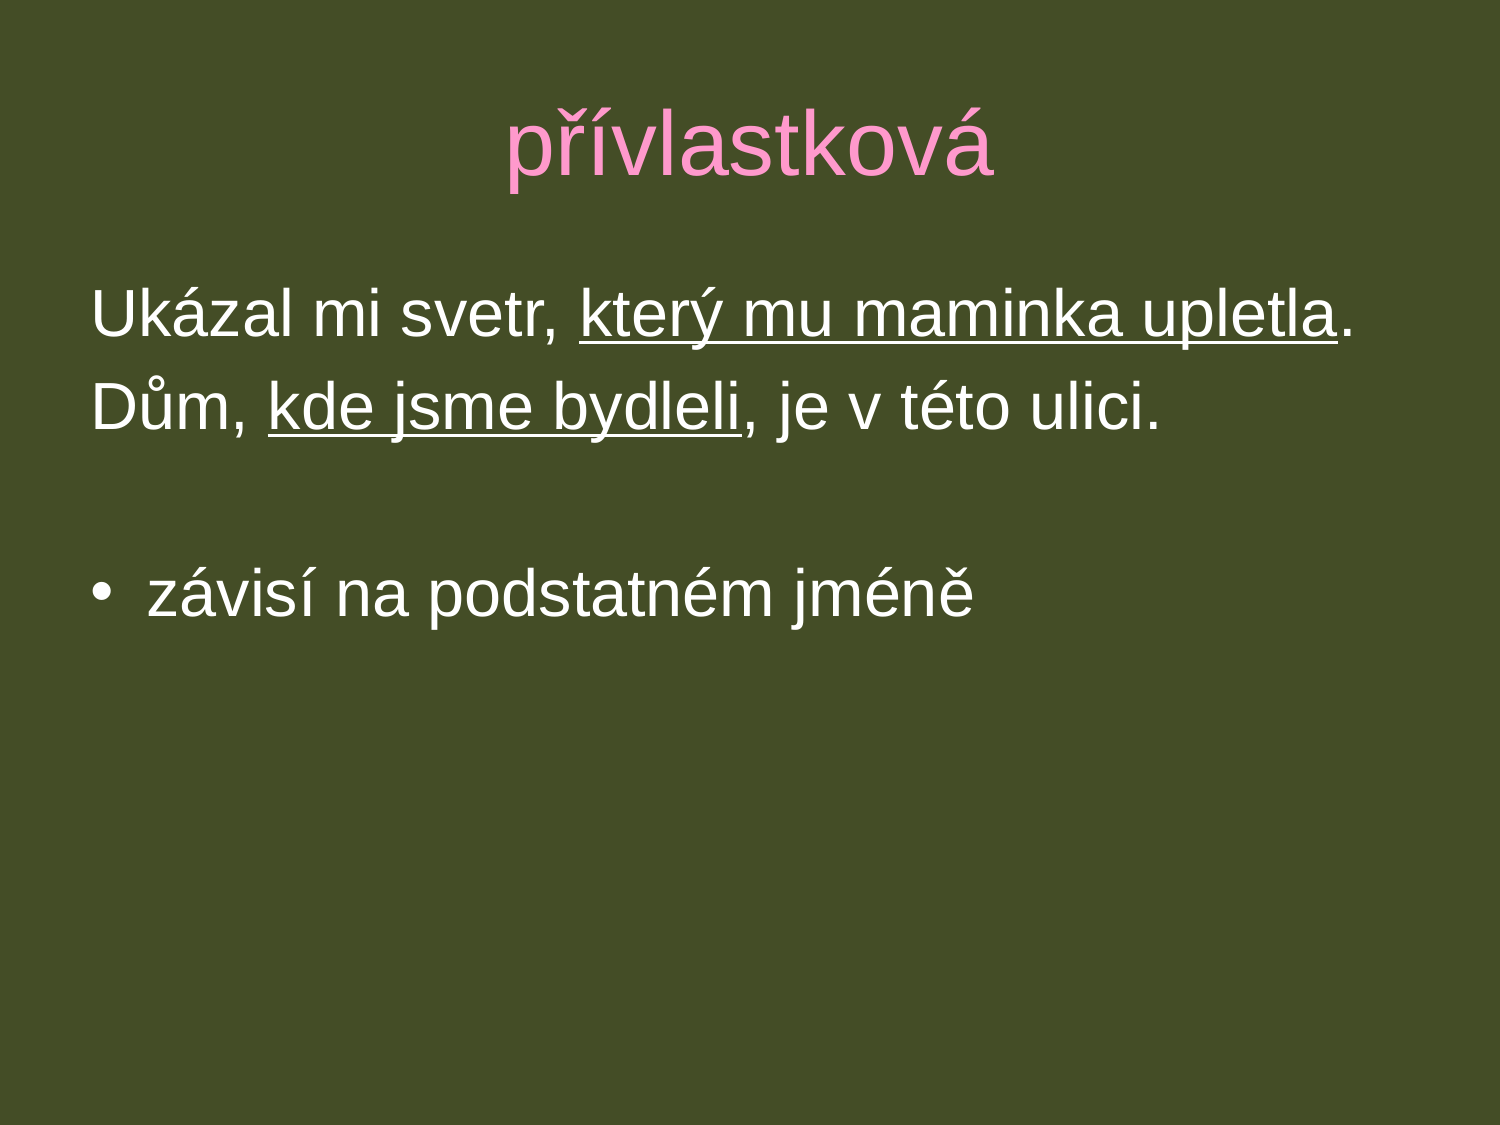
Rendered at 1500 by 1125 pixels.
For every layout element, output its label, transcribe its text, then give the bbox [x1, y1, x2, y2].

list Ukázal mi svetr, který mu maminka upletla. Dům, kde jsme bydleli, je v této ulici. závisí na podstatném jméně [75, 262, 1425, 1005]
title přívlastková [75, 45, 1425, 233]
